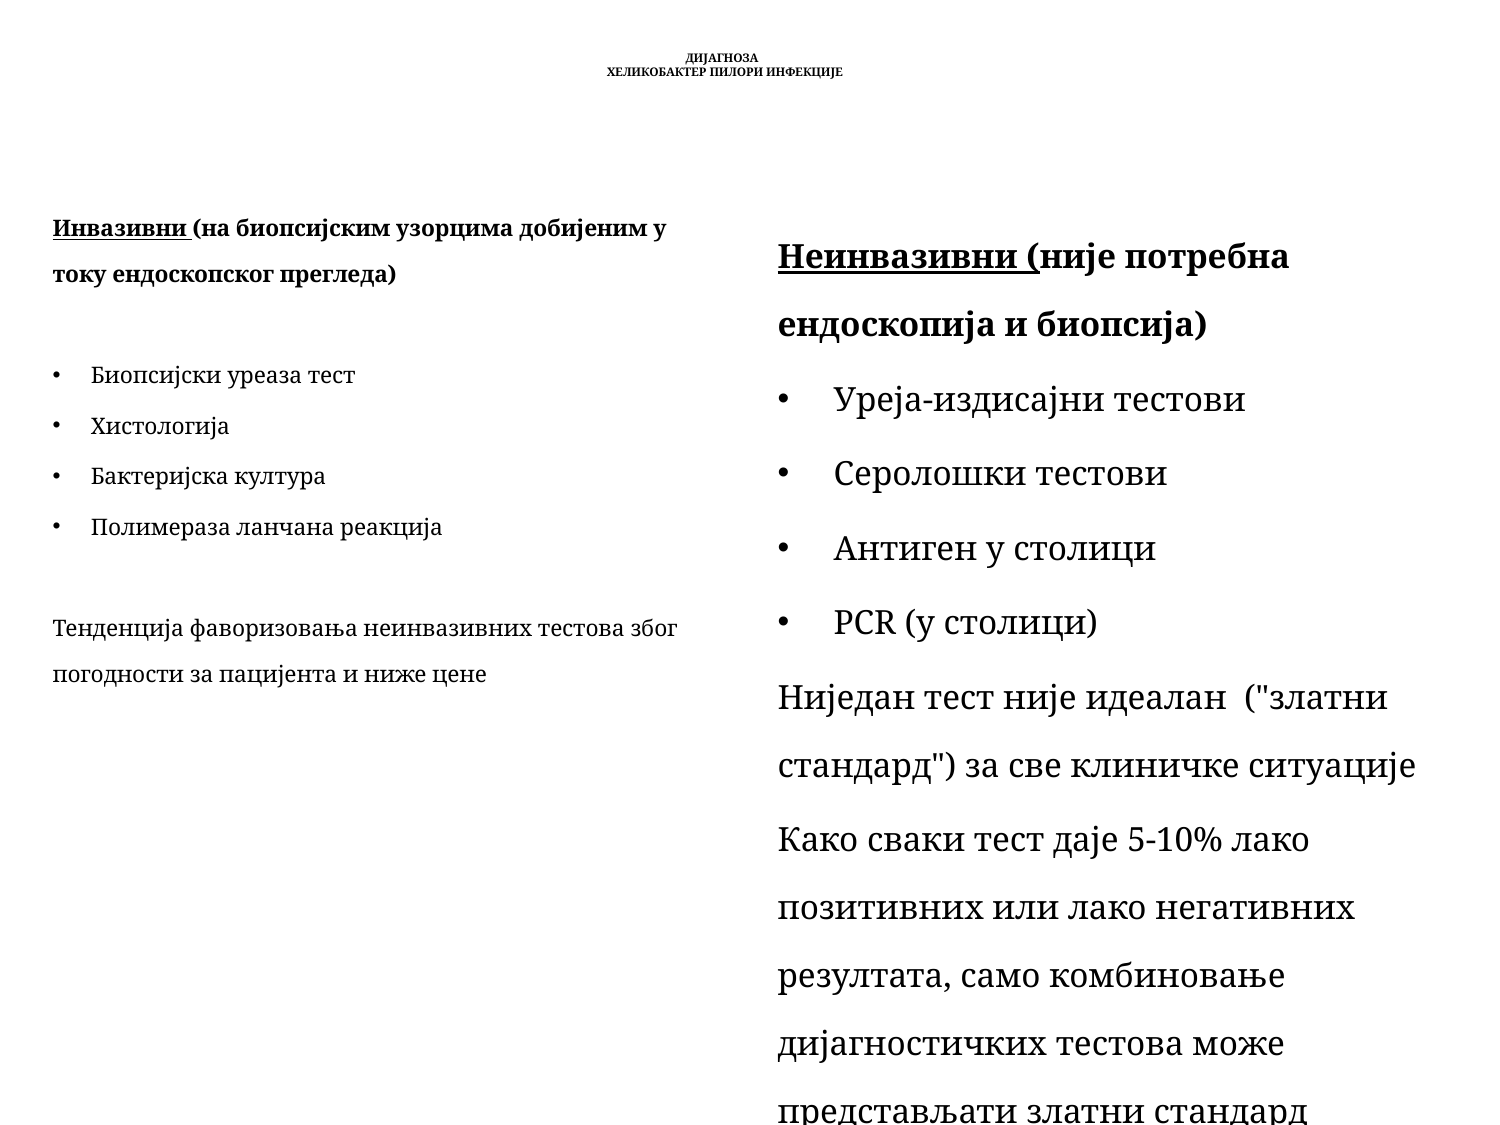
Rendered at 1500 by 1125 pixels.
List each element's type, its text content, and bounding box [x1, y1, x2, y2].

title ДИЈАГНОЗА ХЕЛИКОБАКТЕР ПИЛОРИ ИНФЕКЦИЈЕ [50, 6, 1400, 88]
list Инвазивни (на биопсијским узорцима добијеним у току ендоскопског прегледа) Биопсијски уреаза тест Хистологија Бактеријска култура Полимераза ланчана реакција Тенденција фаворизовања неинвазивних тестова због погодности за пацијента и ниже цене [37, 187, 700, 991]
list Неинвазивни (није потребна ендоскопија и биопсија) Уреја-издисајни тестови Серолошки тестови Антиген у столици PCR (у столици) Ниједан тест није идеалан ("златни стандард") за све клиничке ситуације Како сваки тест даје 5-10% лако позитивних или лако негативних резултата, само комбиновање дијагностичких тестова може представљати златни стандард [762, 200, 1488, 1083]
